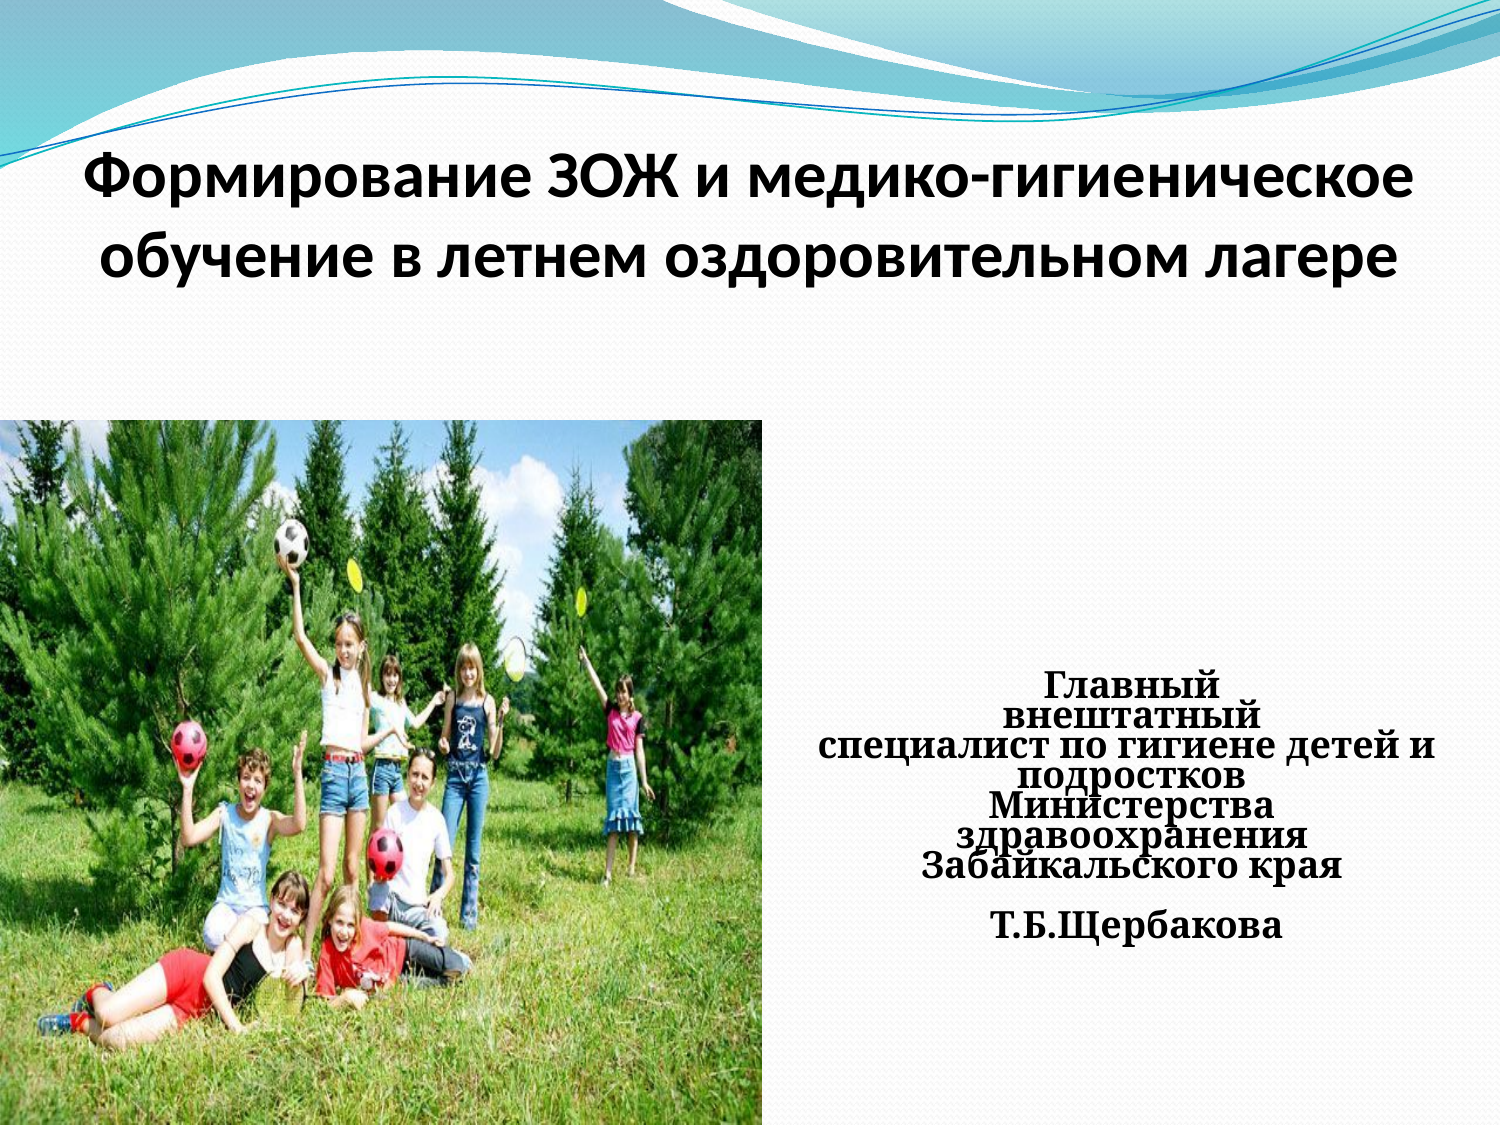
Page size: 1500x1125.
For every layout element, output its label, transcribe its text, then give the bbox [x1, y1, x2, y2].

picture [0, 420, 762, 1125]
list Главный внештатный специалист по гигиене детей и подростков Министерства здравоохранения Забайкальского края Т.Б.Щербакова [773, 514, 1500, 929]
title Формирование ЗОЖ и медико-гигиеническое обучение в летнем оздоровительном лагере [0, 0, 1500, 292]
